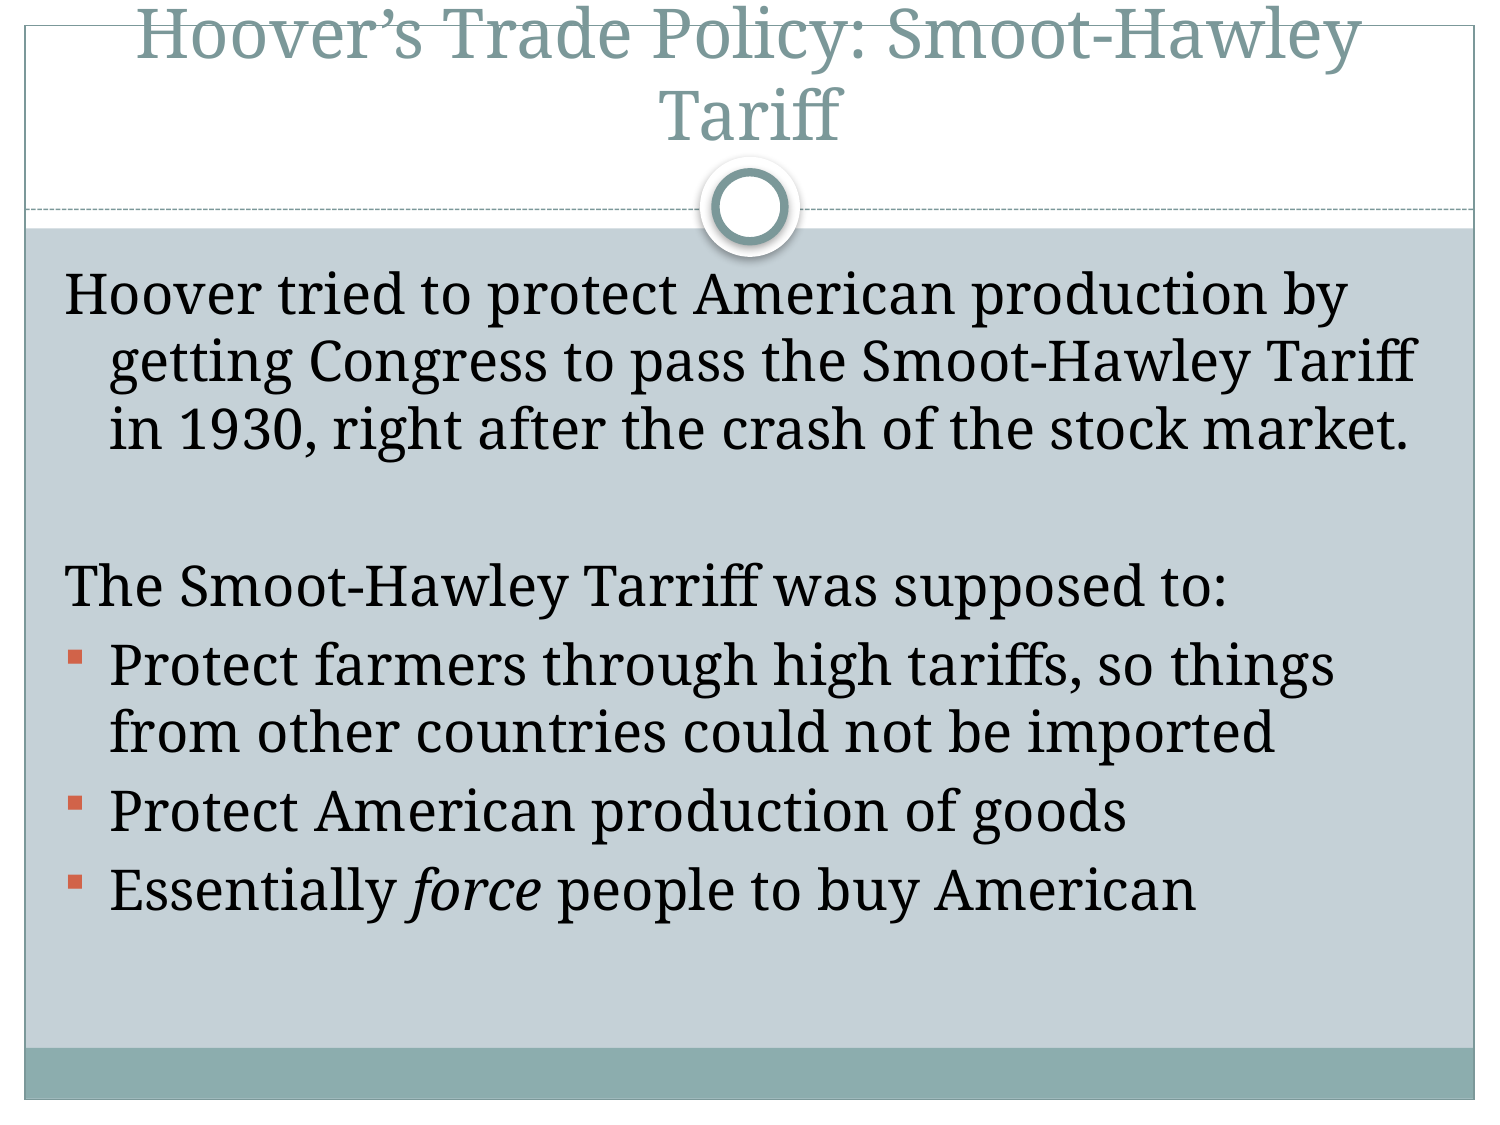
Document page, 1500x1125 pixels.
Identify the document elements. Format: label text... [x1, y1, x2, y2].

list Hoover tried to protect American production by getting Congress to pass the Smoot-Hawley Tariff in 1930, right after the crash of the stock market. The Smoot-Hawley Tarriff was supposed to: Protect farmers through high tariffs, so things from other countries could not be imported Protect American production of goods Essentially force people to buy American [49, 250, 1445, 1001]
title Hoover’s Trade Policy: Smoot-Hawley Tariff [49, 37, 1450, 162]
